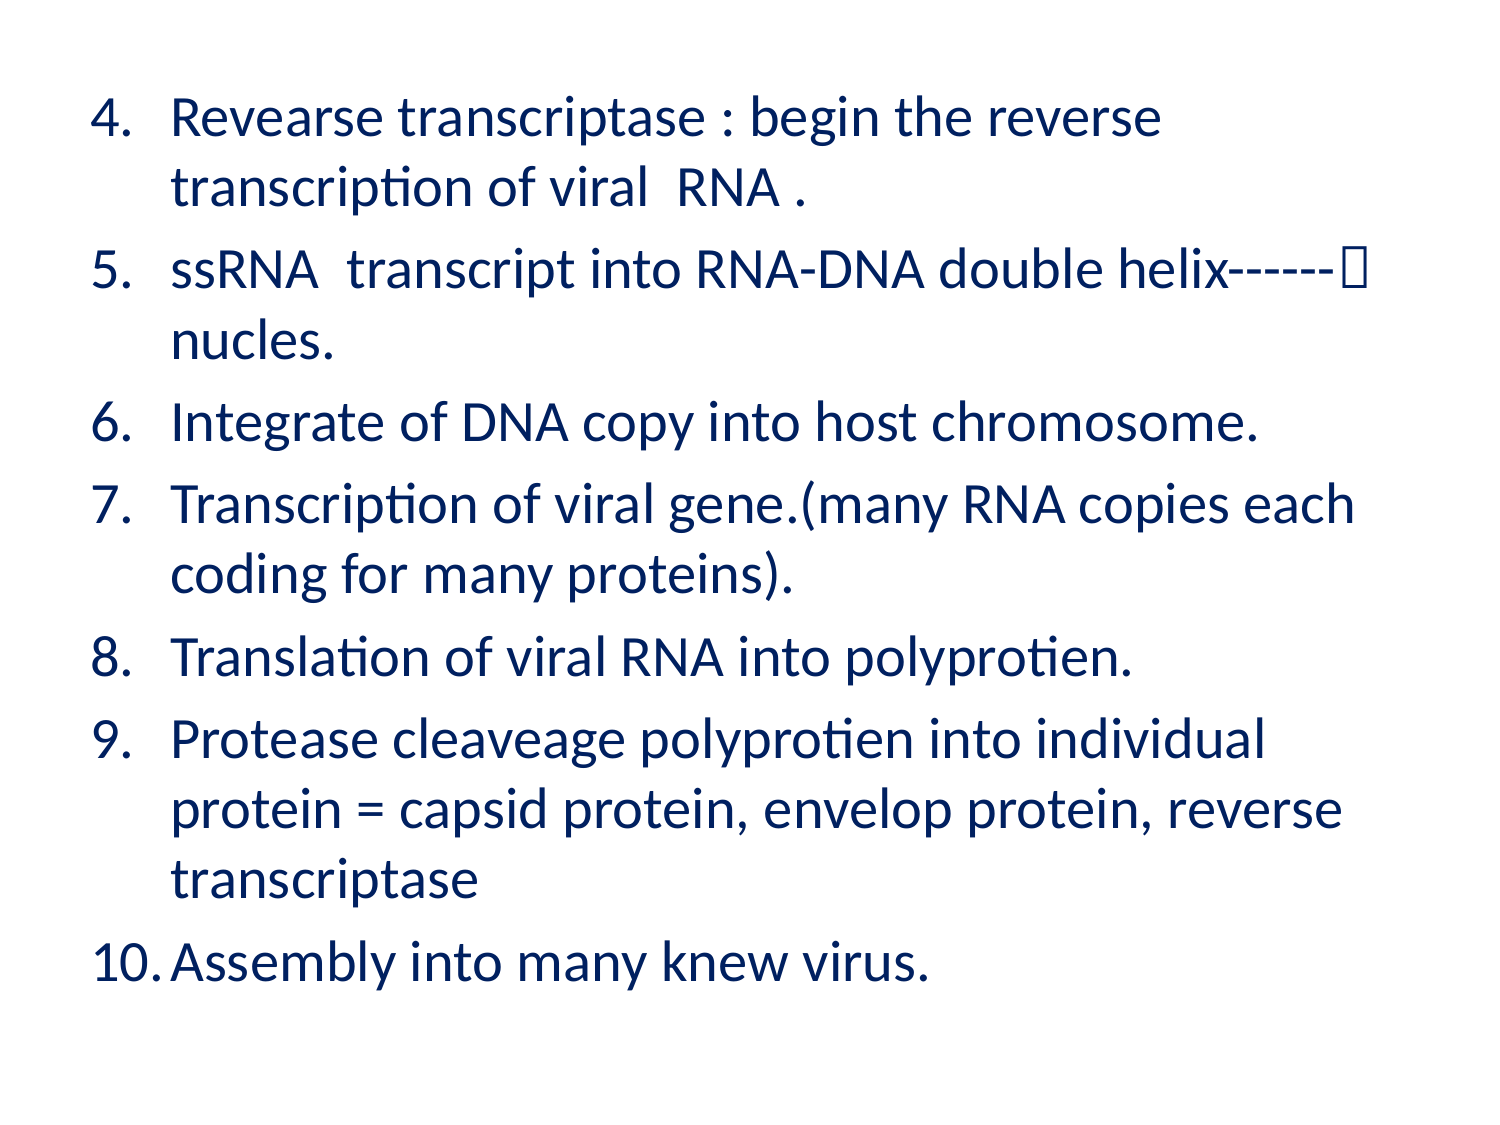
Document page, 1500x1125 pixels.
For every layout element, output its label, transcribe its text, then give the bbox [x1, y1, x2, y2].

list Revearse transcriptase : begin the reverse transcription of viral RNA . ssRNA transcript into RNA-DNA double helix------ nucles. Integrate of DNA copy into host chromosome. Transcription of viral gene.(many RNA copies each coding for many proteins). Translation of viral RNA into polyprotien. Protease cleaveage polyprotien into individual protein = capsid protein, envelop protein, reverse transcriptase Assembly into many knew virus. [75, 70, 1425, 1005]
